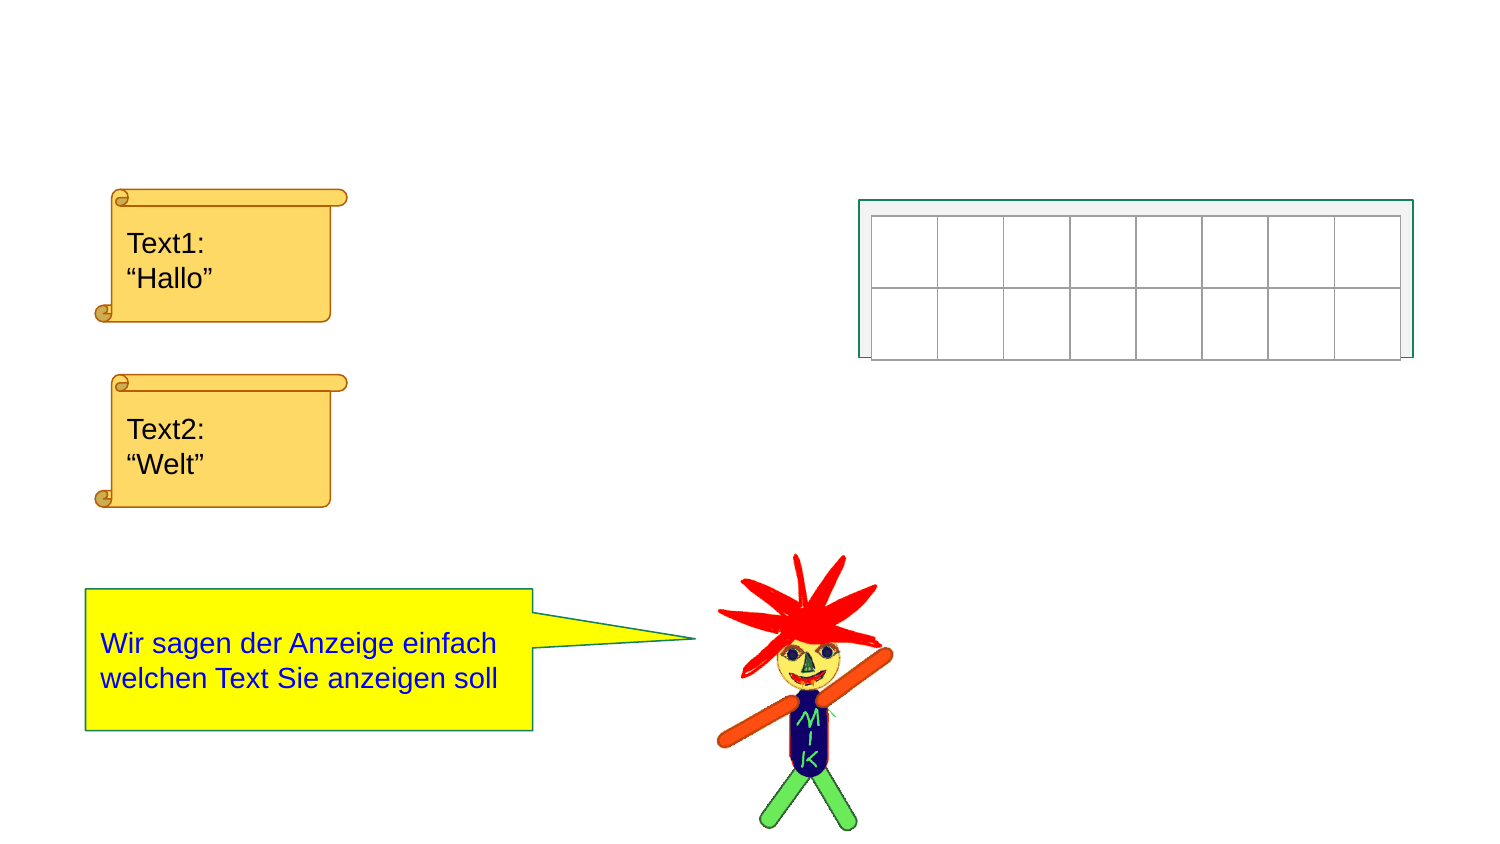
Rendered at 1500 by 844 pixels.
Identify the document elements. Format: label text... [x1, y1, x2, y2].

text_box [858, 200, 1414, 358]
text_box Text2: “Welt” [95, 374, 348, 508]
table_header [1137, 217, 1201, 287]
table_header [1071, 217, 1135, 287]
table_cell [1203, 289, 1267, 359]
table_header [1269, 217, 1334, 287]
table_header [872, 217, 937, 287]
text_box Text1: “Hallo” [95, 189, 348, 322]
table_header [1203, 217, 1267, 287]
table_cell [1269, 289, 1334, 359]
table_cell [938, 289, 1003, 359]
table_header [1004, 217, 1069, 287]
table_header [938, 217, 1003, 287]
table_cell [1335, 289, 1400, 359]
table_cell [872, 289, 937, 359]
table_header [1335, 217, 1400, 287]
table_cell [1137, 289, 1201, 359]
text_box Wir sagen der Anzeige einfach welchen Text Sie anzeigen soll [85, 588, 693, 731]
picture [698, 546, 906, 838]
table_cell [1004, 289, 1069, 359]
table_cell [1071, 289, 1135, 359]
